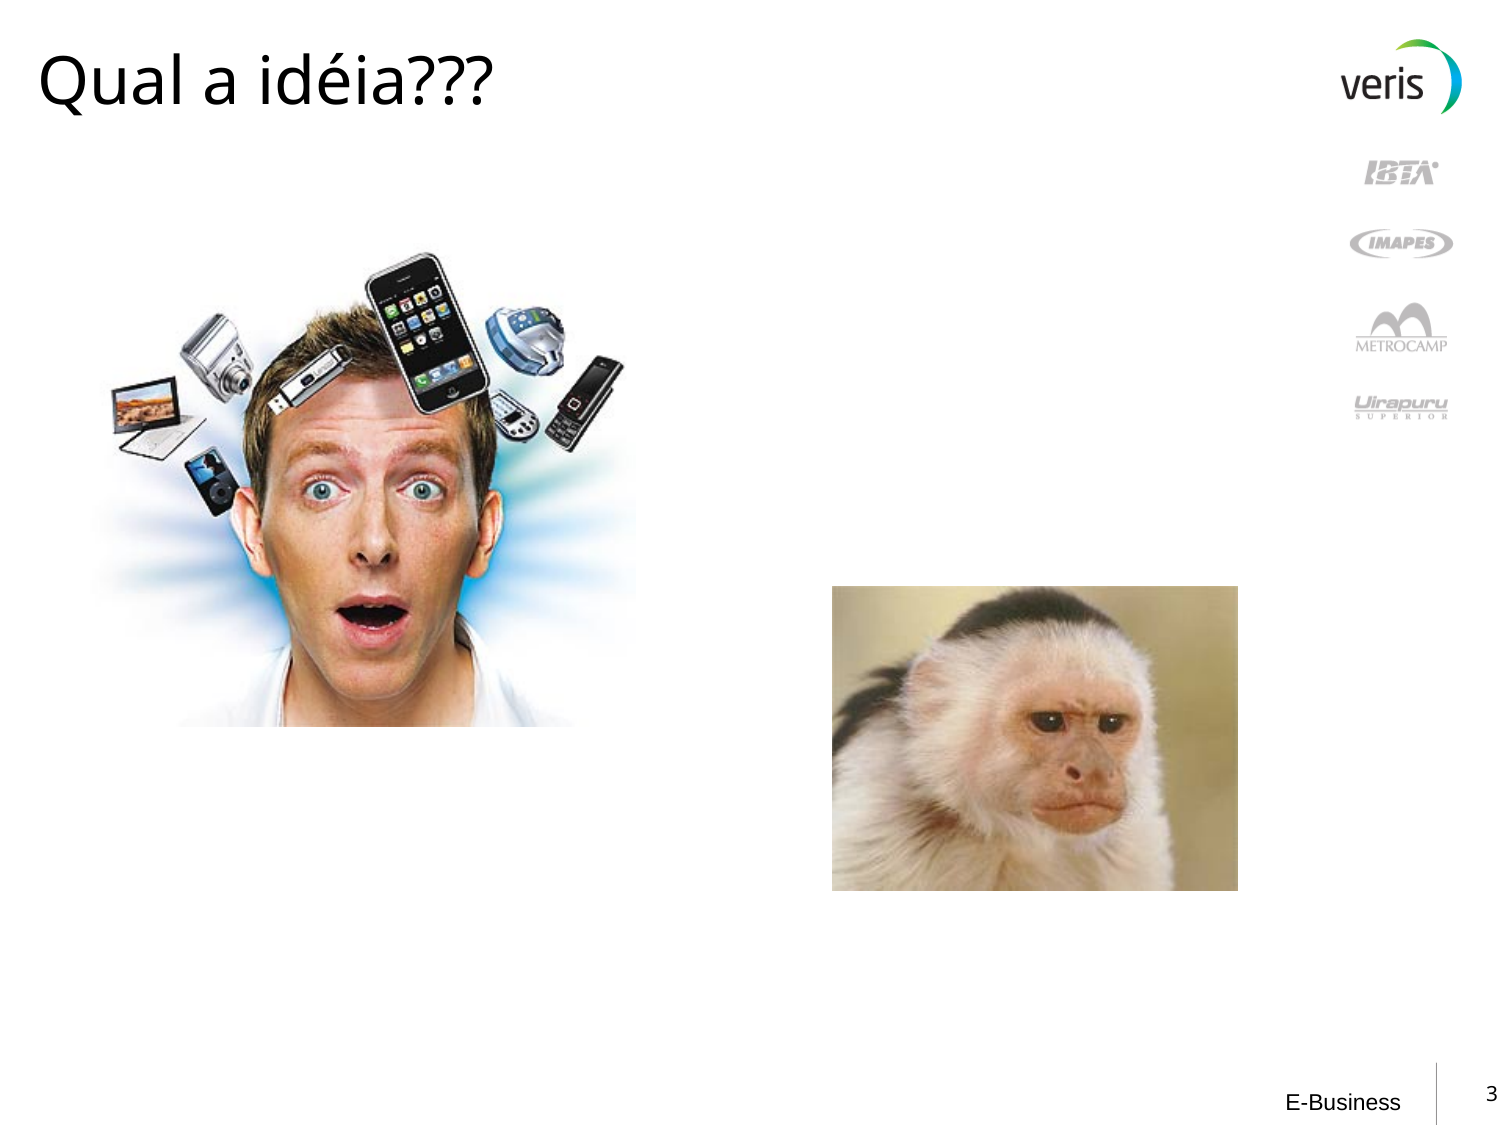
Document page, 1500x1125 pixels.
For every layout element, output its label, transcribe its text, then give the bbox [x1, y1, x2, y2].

picture [0, 0, 1500, 1125]
title Qual a idéia??? [37, 37, 1282, 226]
slide_number 3 [1454, 1079, 1500, 1118]
